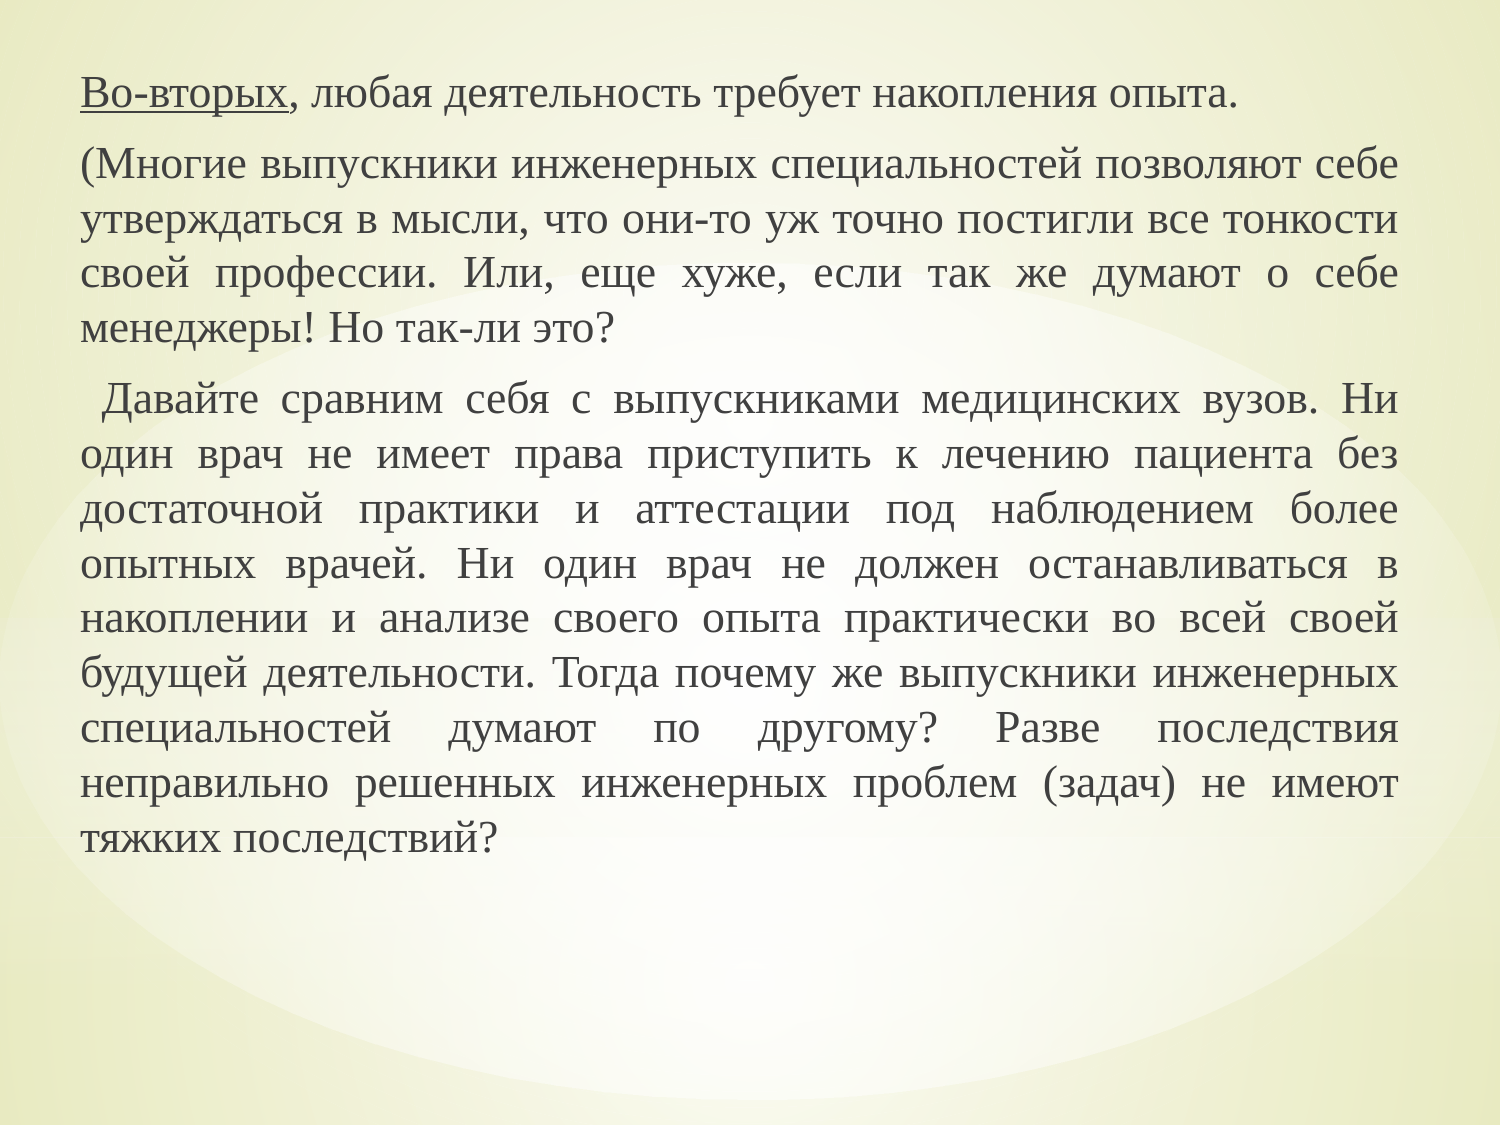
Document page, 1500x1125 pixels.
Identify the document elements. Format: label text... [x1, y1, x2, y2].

list Во-вторых, любая деятельность требует накопления опыта. (Многие выпускники инженерных специальностей позволяют себе утверждаться в мысли, что они-то уж точно постигли все тонкости своей профессии. Или, еще хуже, если так же думают о себе менеджеры! Но так-ли это? Давайте сравним себя с выпускниками медицинских вузов. Ни один врач не имеет права приступить к лечению пациента без достаточной практики и аттестации под наблюдением более опытных врачей. Ни один врач не должен останавливаться в накоплении и анализе своего опыта практически во всей своей будущей деятельности. Тогда почему же выпускники инженерных специальностей думают по другому? Разве последствия неправильно решенных инженерных проблем (задач) не имеют тяжких последствий? [64, 54, 1415, 1047]
